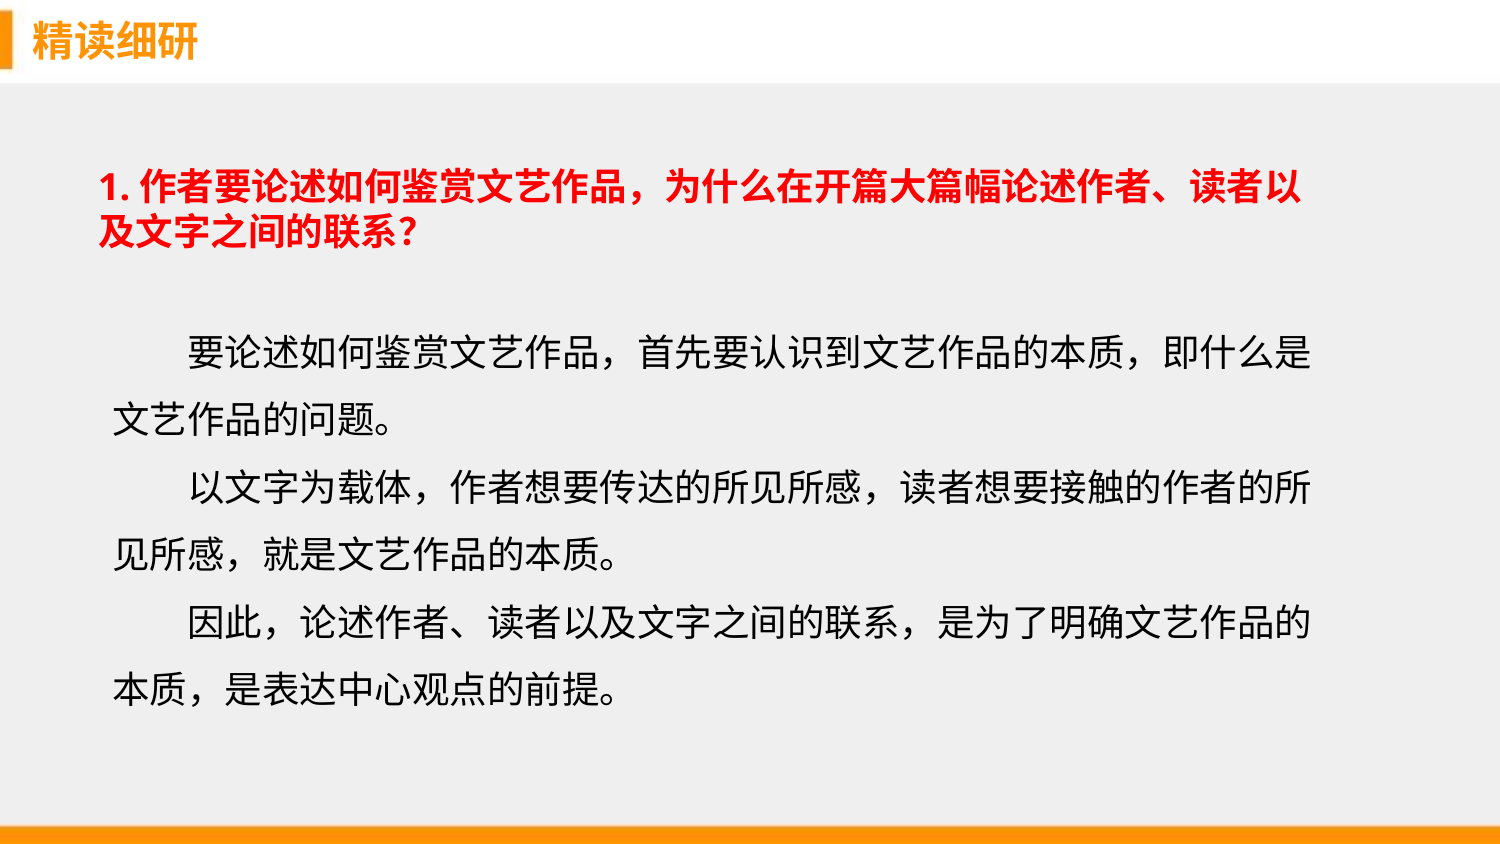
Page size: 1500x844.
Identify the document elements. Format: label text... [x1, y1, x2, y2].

text_box 要论述如何鉴赏文艺作品，首先要认识到文艺作品的本质，即什么是文艺作品的问题。 以文字为载体，作者想要传达的所见所感，读者想要接触的作者的所见所感，就是文艺作品的本质。 因此，论述作者、读者以及文字之间的联系，是为了明确文艺作品的本质，是表达中心观点的前提。 [97, 260, 1332, 719]
picture [0, 0, 1500, 844]
text_box 1.作者要论述如何鉴赏文艺作品，为什么在开篇大篇幅论述作者、读者以及文字之间的联系？ [83, 155, 1353, 260]
title 精读细研 [17, 0, 798, 80]
